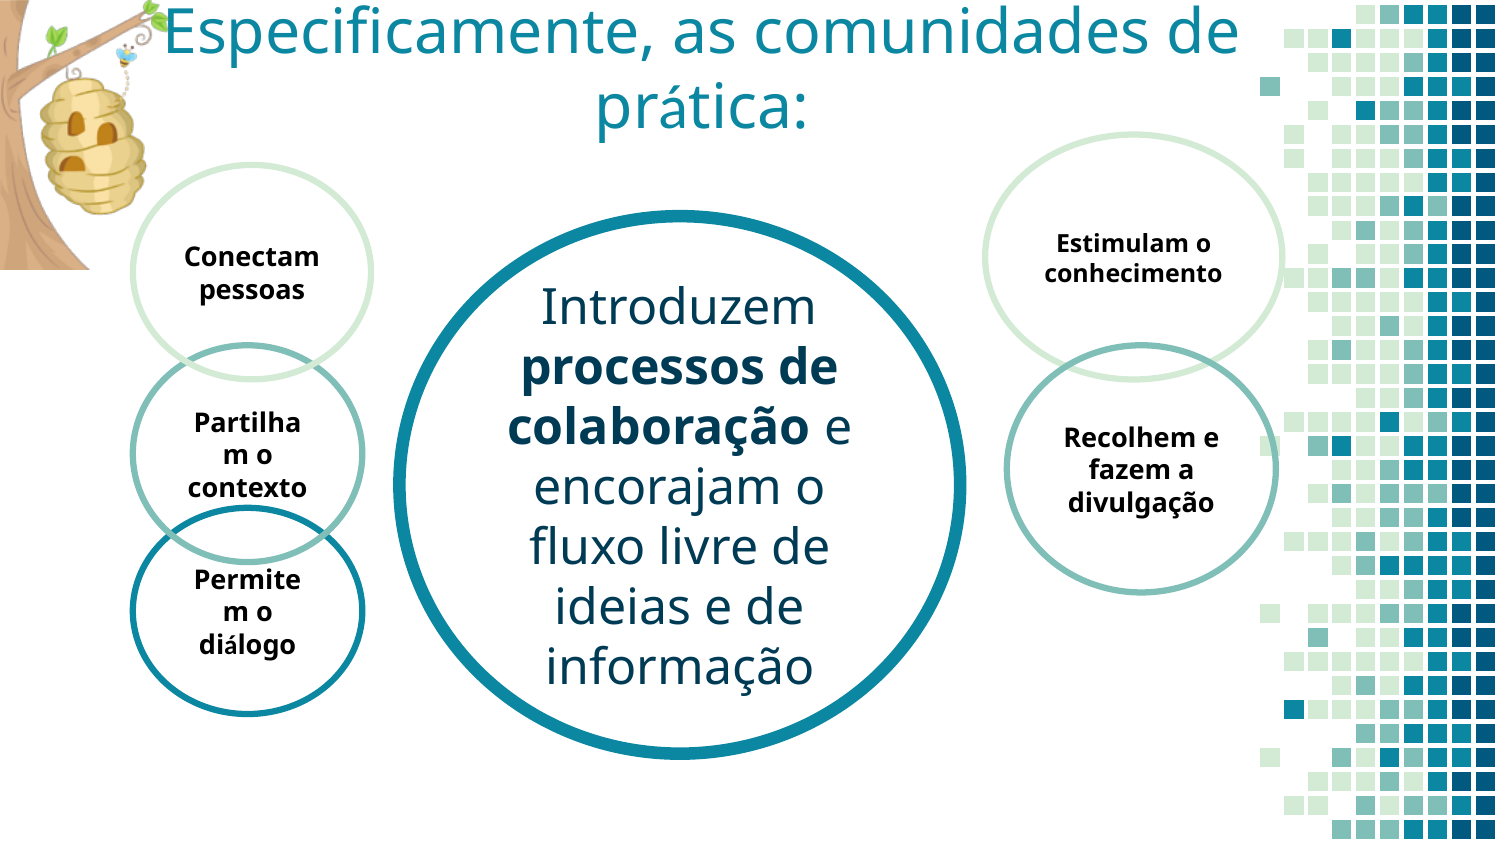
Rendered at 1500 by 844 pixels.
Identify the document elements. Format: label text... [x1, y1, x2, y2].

text_box Introduzem processos de colaboração e encorajam o fluxo livre de ideias e de informação [399, 216, 961, 754]
text_box Partilham o contexto [132, 362, 363, 563]
title Especificamente, as comunidades de prática: [173, 51, 1299, 157]
text_box Recolhem e fazem a divulgação [1006, 345, 1276, 593]
text_box Estimulam o conhecimento [985, 157, 1283, 366]
picture [0, 0, 169, 270]
text_box Conectam pessoas [133, 164, 372, 380]
text_box Permitem o diálogo [132, 534, 363, 715]
